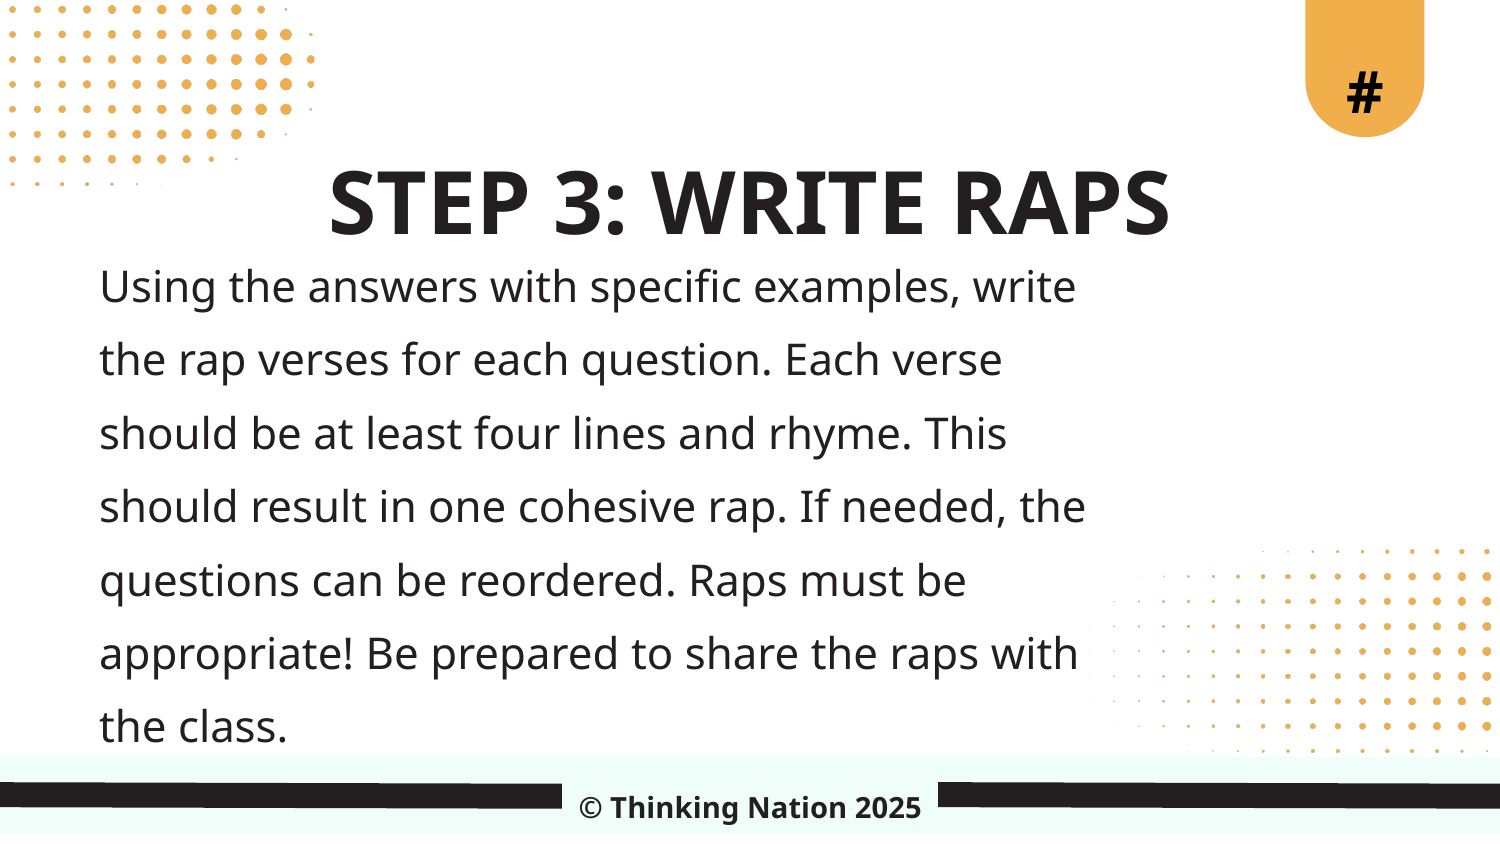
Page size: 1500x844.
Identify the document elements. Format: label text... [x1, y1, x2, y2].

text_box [1300, 0, 1430, 138]
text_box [0, 756, 1500, 835]
text_box [0, 0, 315, 186]
text_box STEP 3: WRITE RAPS [110, 105, 1390, 253]
text_box [1064, 549, 1500, 754]
text_box Using the answers with specific examples, write the rap verses for each question. Each verse should be at least four lines and rhyme. This should result in one cohesive rap. If needed, the questions can be reordered. Raps must be appropriate! Be prepared to share the raps with the class. [99, 237, 1142, 752]
